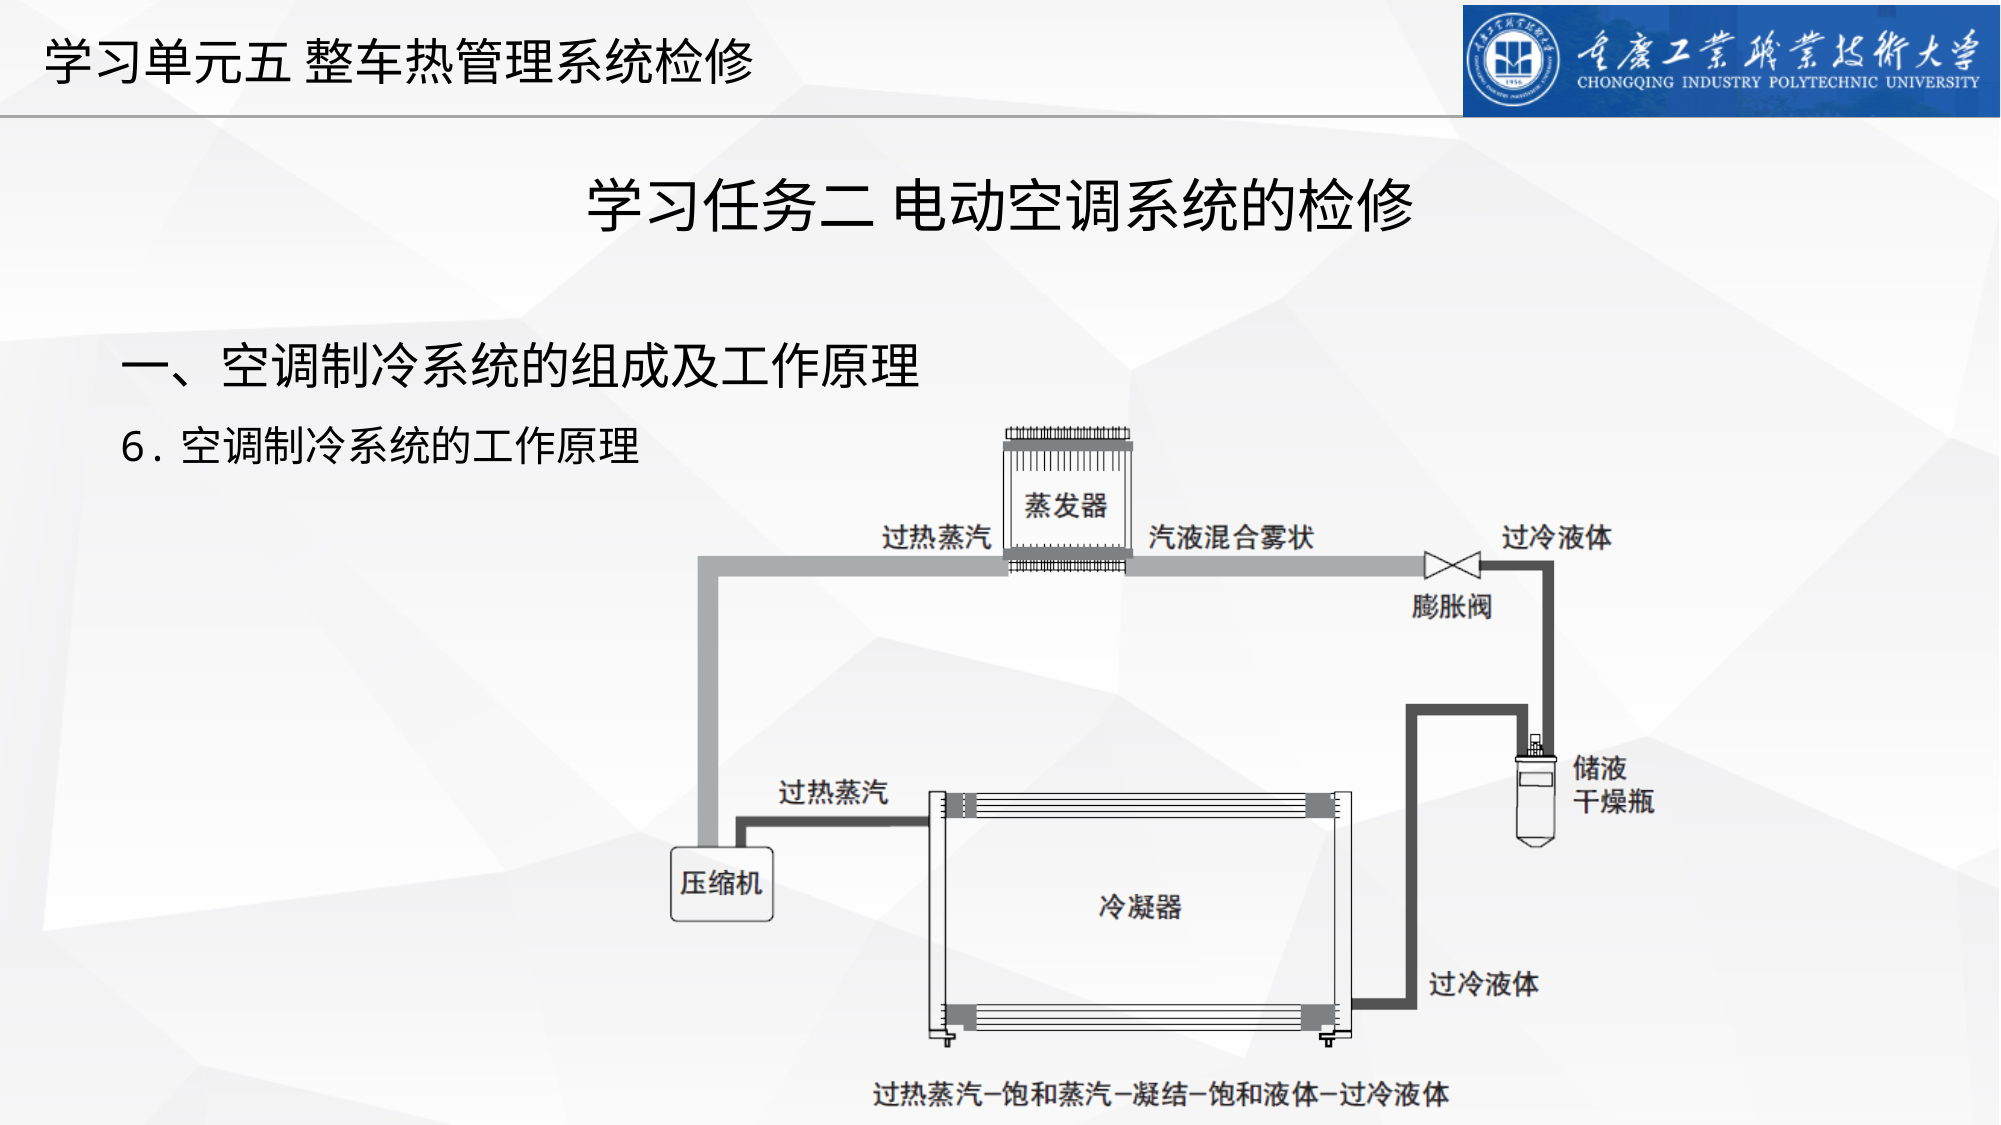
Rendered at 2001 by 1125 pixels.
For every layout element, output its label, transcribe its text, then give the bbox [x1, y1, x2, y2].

picture [0, 0, 2001, 117]
text_box 学习任务二 电动空调系统的检修 [433, 161, 1567, 247]
picture [0, 118, 1999, 1125]
text_box 一、空调制冷系统的组成及工作原理 6.空调制冷系统的工作原理 [105, 297, 937, 552]
